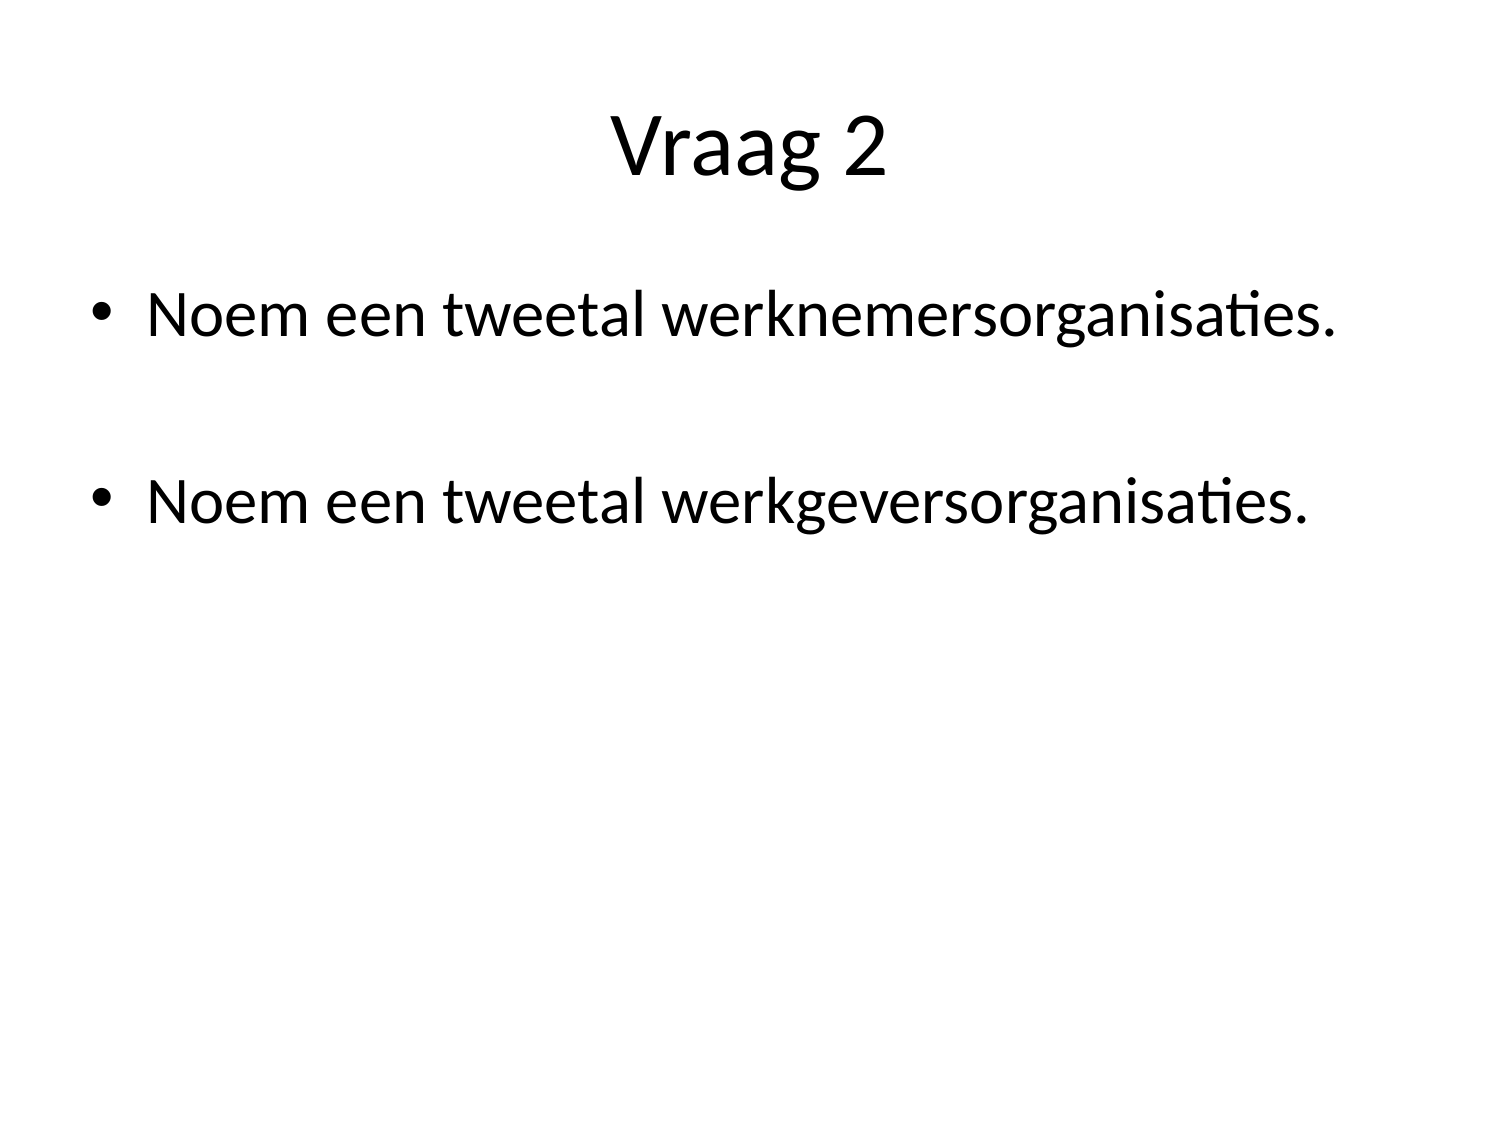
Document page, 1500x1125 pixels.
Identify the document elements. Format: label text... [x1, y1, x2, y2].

list Noem een tweetal werknemersorganisaties. Noem een tweetal werkgeversorganisaties. [75, 262, 1425, 1005]
title Vraag 2 [75, 45, 1425, 233]
